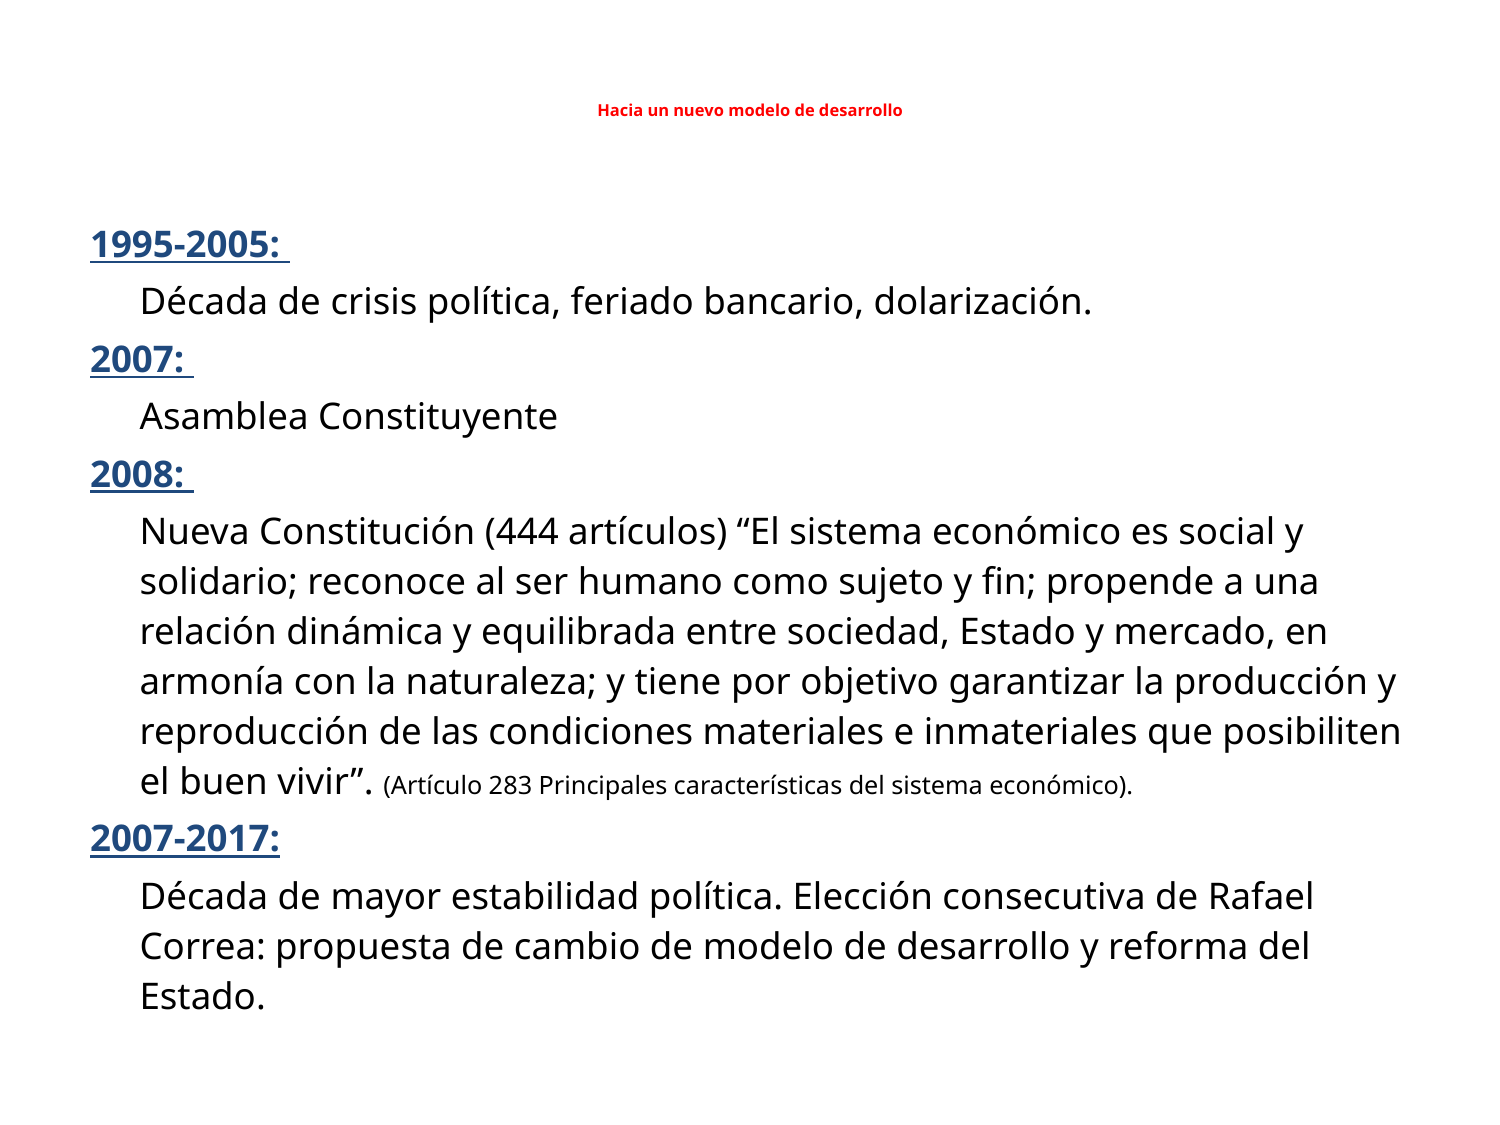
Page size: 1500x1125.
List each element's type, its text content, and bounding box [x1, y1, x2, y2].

title Hacia un nuevo modelo de desarrollo [75, 45, 1425, 176]
list 1995-2005: Década de crisis política, feriado bancario, dolarización. 2007: Asamblea Constituyente 2008: Nueva Constitución (444 artículos) “El sistema económico es social y solidario; reconoce al ser humano como sujeto y fin; propende a una relación dinámica y equilibrada entre sociedad, Estado y mercado, en armonía con la naturaleza; y tiene por objetivo garantizar la producción y reproducción de las condiciones materiales e inmateriales que posibiliten el buen vivir”. (Artículo 283 Principales características del sistema económico). 2007-2017: Década de mayor estabilidad política. Elección consecutiva de Rafael Correa: propuesta de cambio de modelo de desarrollo y reforma del Estado. [75, 210, 1425, 1079]
